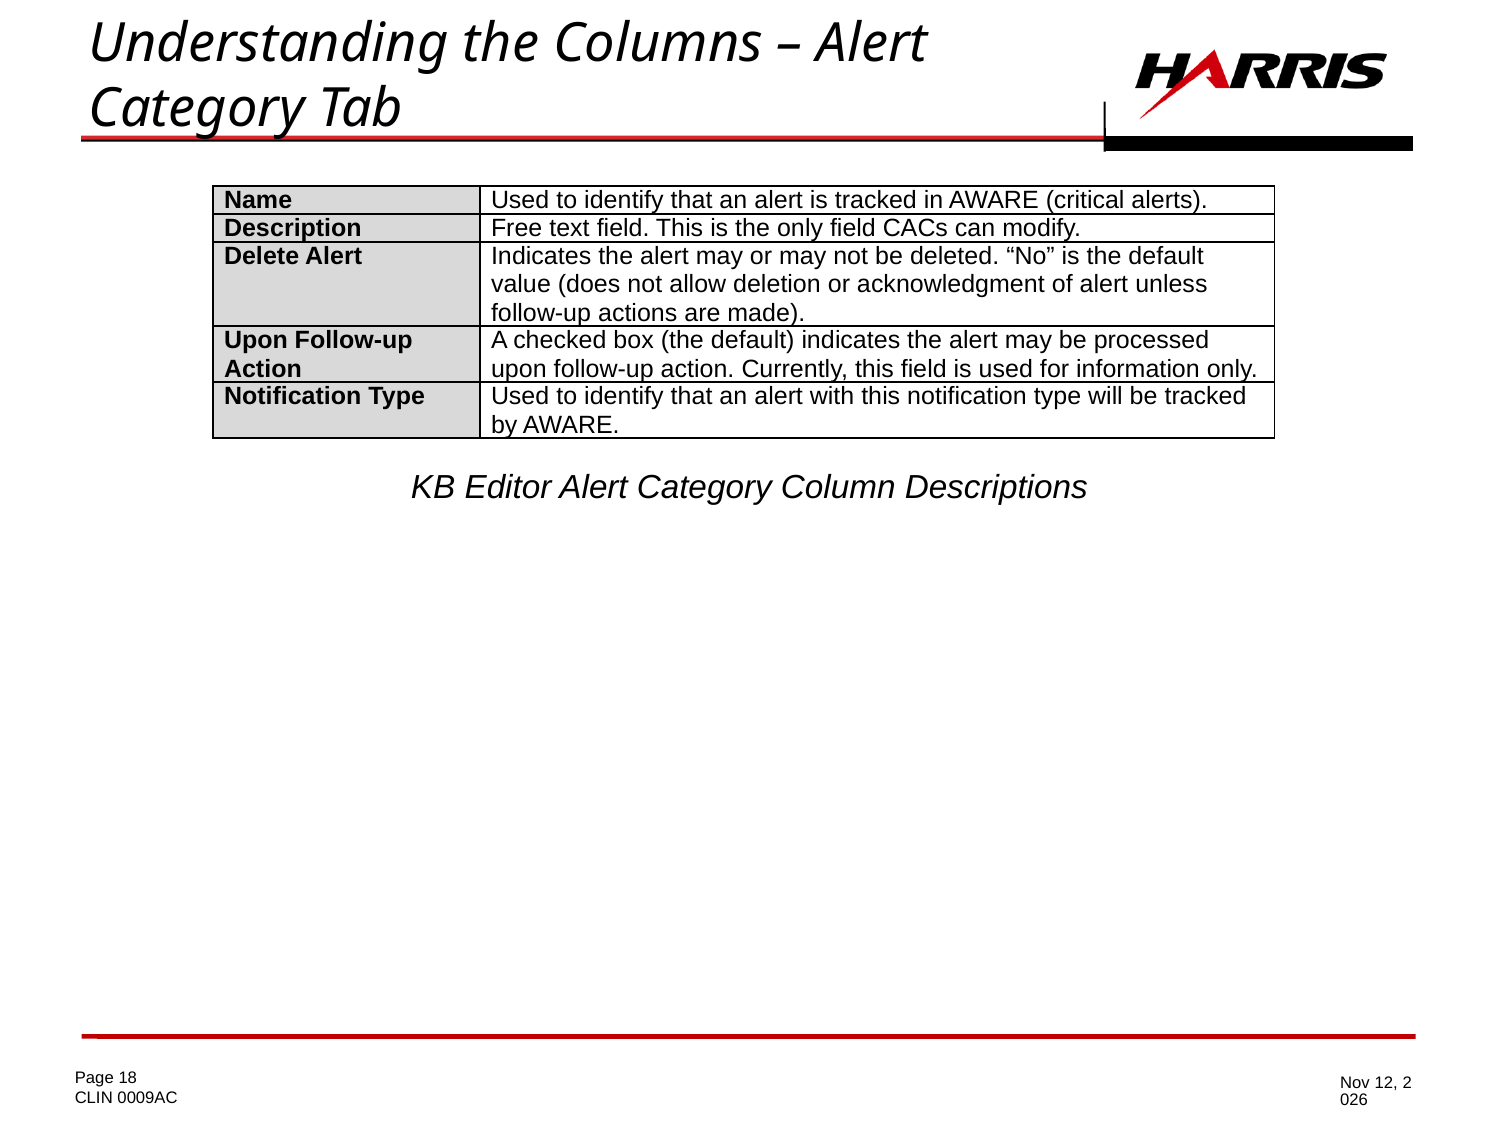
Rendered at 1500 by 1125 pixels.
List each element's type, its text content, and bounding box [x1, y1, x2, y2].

table_cell Delete Alert [214, 243, 479, 325]
table_header Used to identify that an alert is tracked in AWARE (critical alerts). [481, 187, 1274, 213]
table_cell Description [214, 215, 479, 241]
title Understanding the Columns – Alert Category Tab [73, 27, 962, 117]
table_cell Free text field. This is the only field CACs can modify. [481, 215, 1274, 241]
table_cell Indicates the alert may or may not be deleted. “No” is the default value (does not allow deletion or acknowledgment of alert unless follow-up actions are made). [481, 243, 1274, 325]
table_header Name [214, 187, 479, 213]
table_cell Upon Follow-up Action [214, 327, 479, 381]
table_cell Notification Type [214, 383, 479, 437]
picture [1135, 49, 1387, 119]
table_cell A checked box (the default) indicates the alert may be processed upon follow-up action. Currently, this field is used for information only. [481, 327, 1274, 381]
list KB Editor Alert Category Column Descriptions [65, 465, 1435, 523]
slide_number 6-Oct-14 [1324, 1060, 1435, 1105]
table_cell Used to identify that an alert with this notification type will be tracked by AWARE. [481, 383, 1274, 437]
